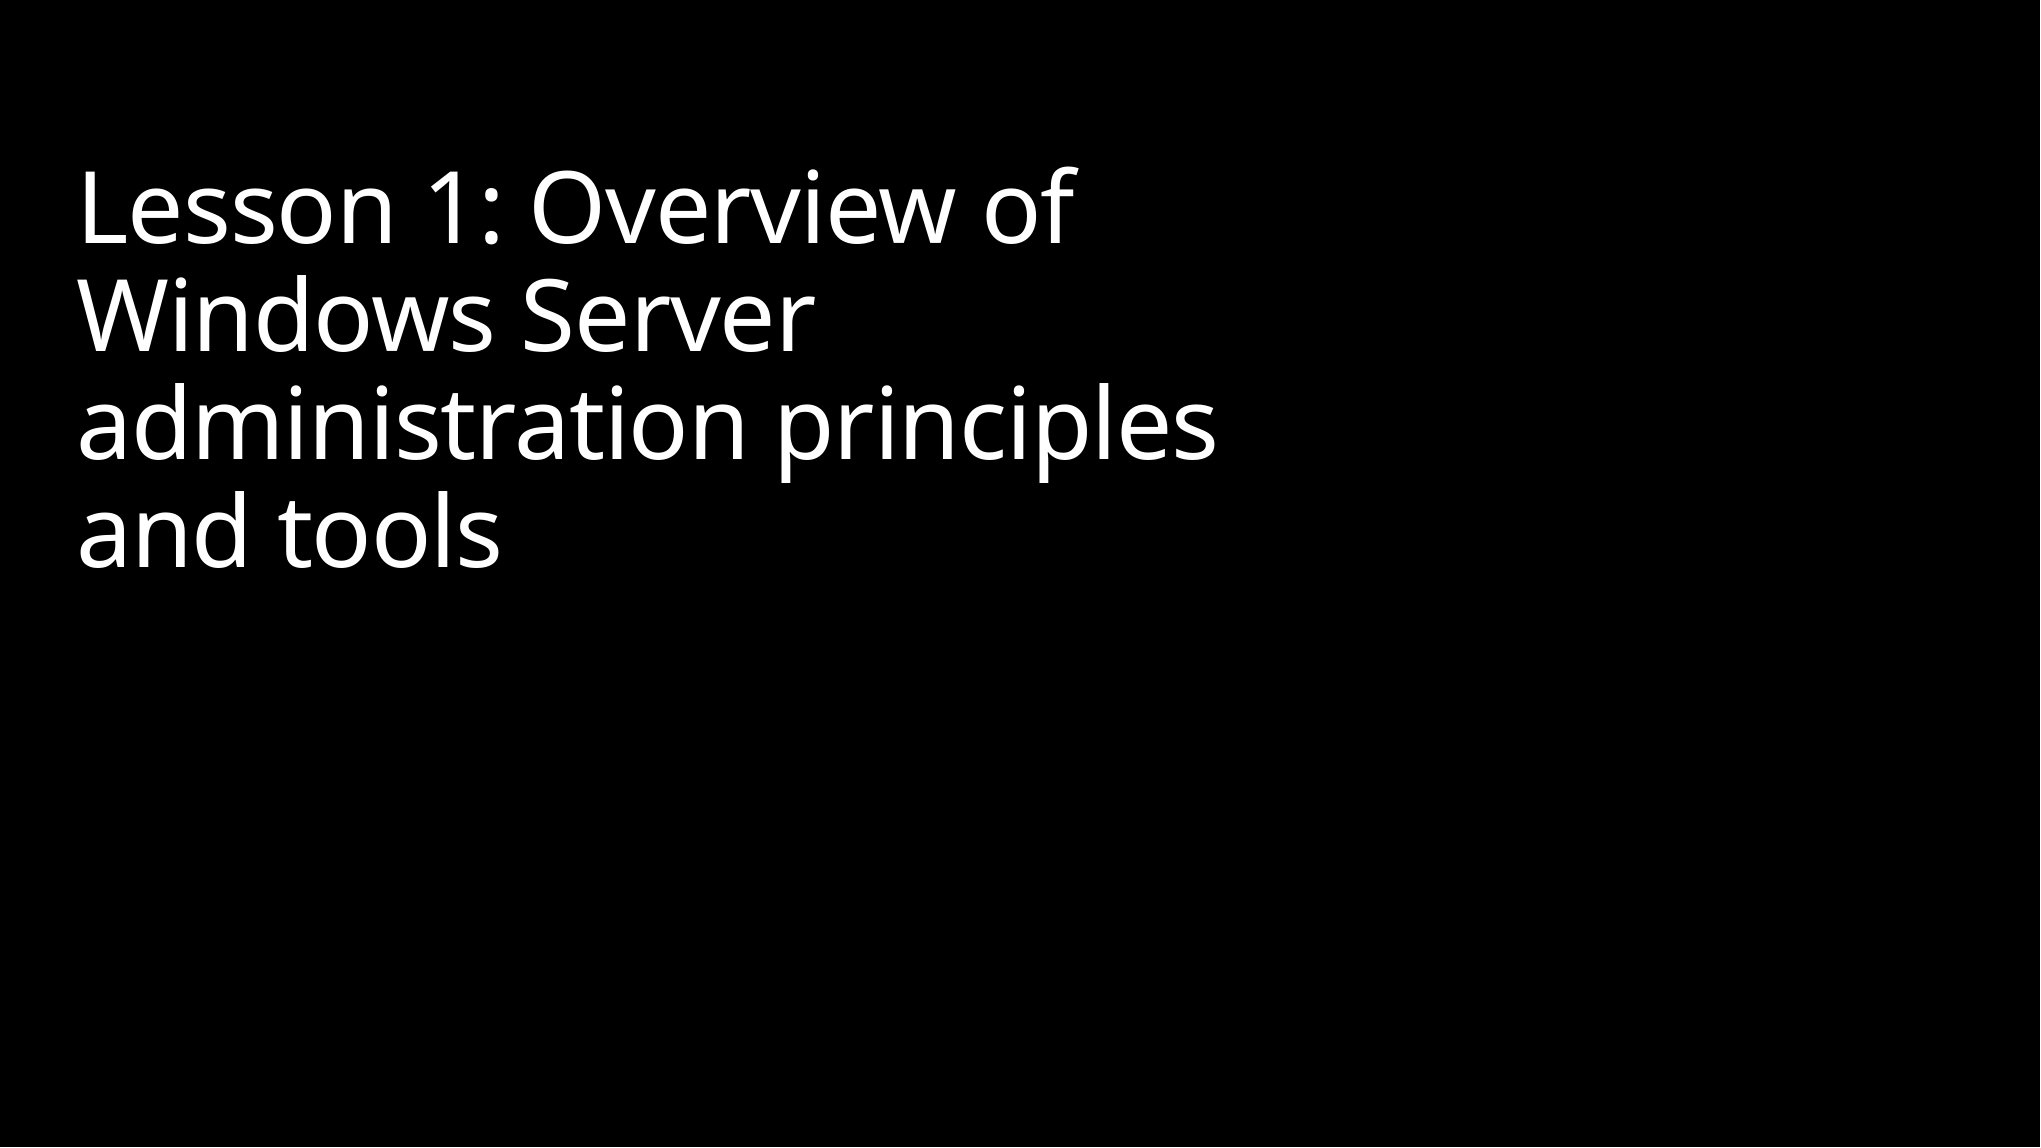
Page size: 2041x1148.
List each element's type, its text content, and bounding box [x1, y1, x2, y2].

title Lesson 1: Overview of Windows Server administration principles and tools [76, 157, 1324, 753]
